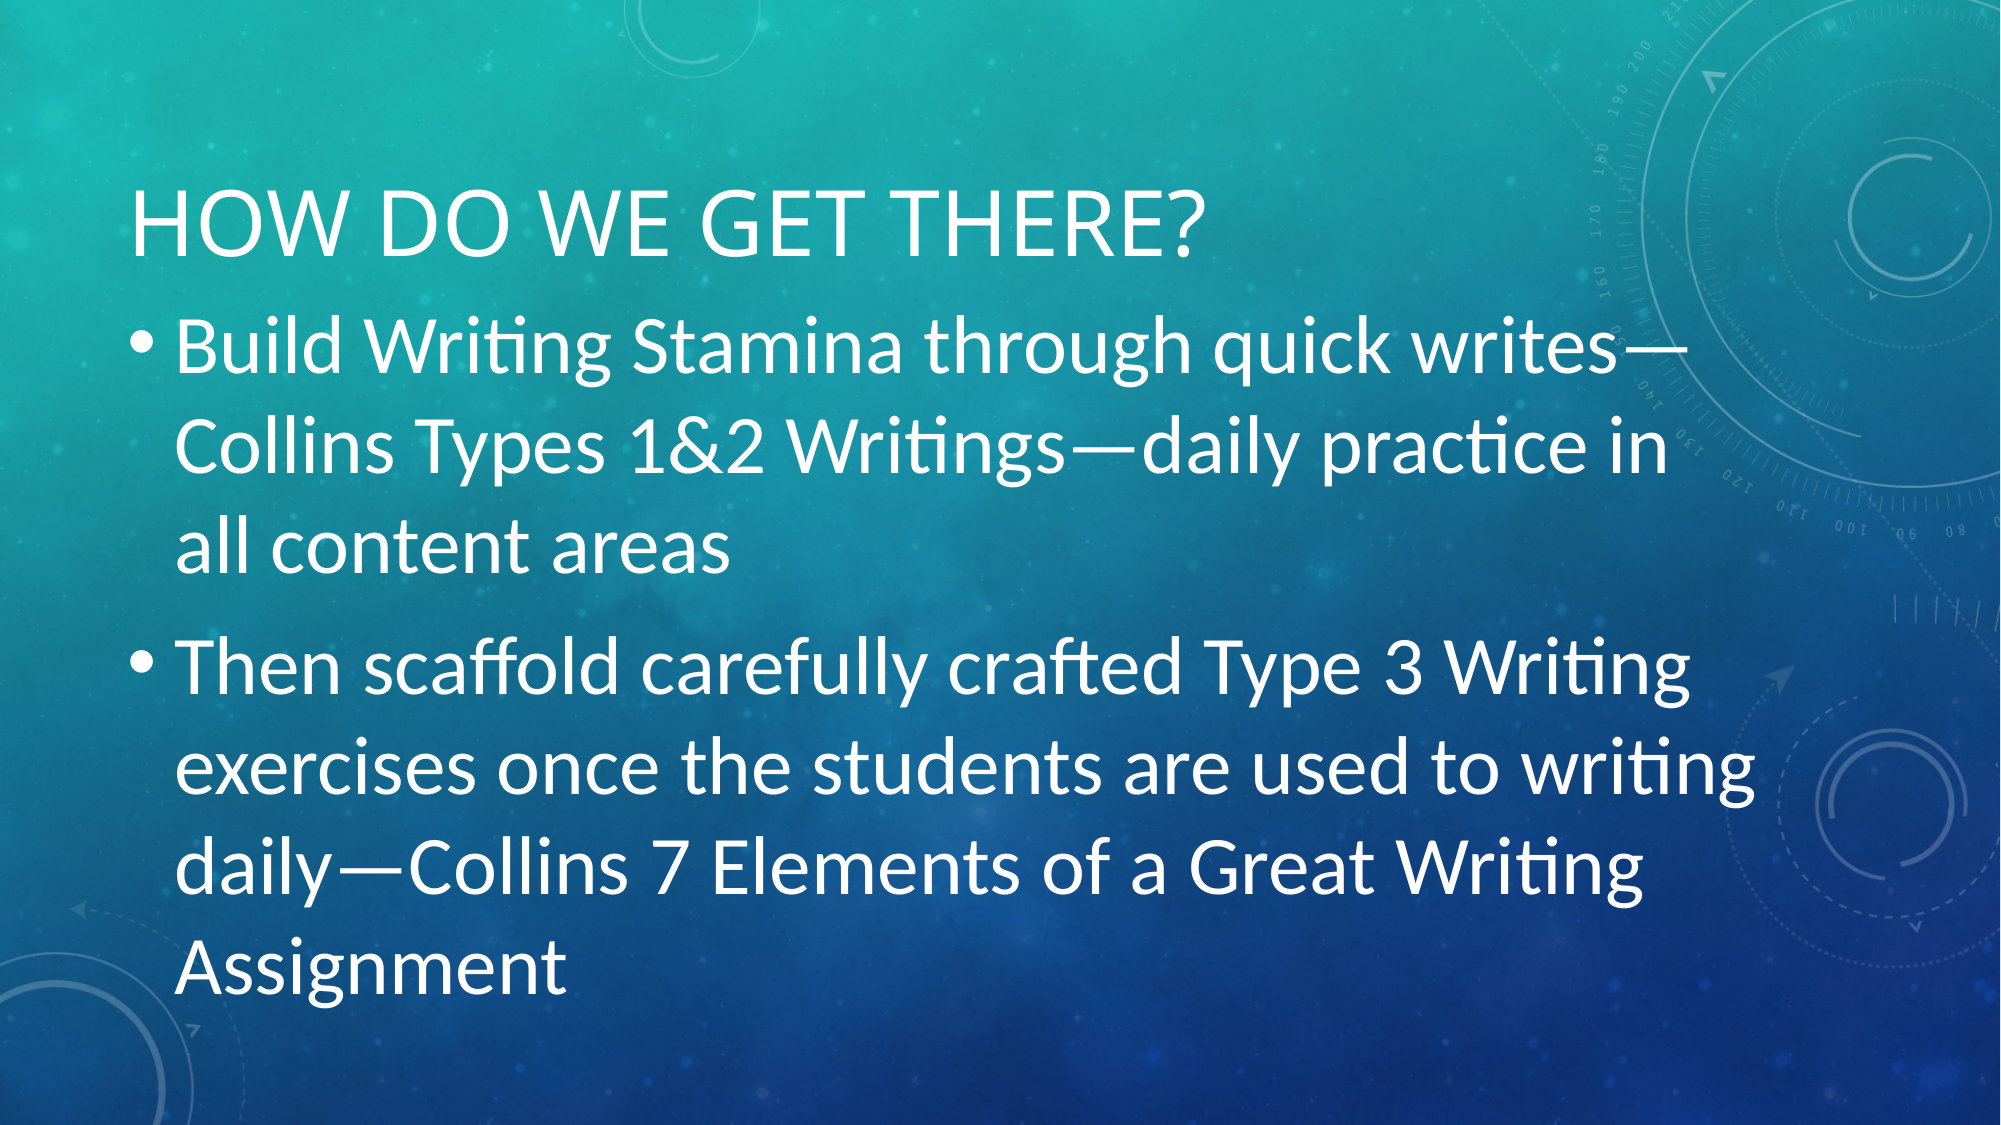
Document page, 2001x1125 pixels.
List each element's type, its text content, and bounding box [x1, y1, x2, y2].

title How do We Get there? [112, 99, 1775, 339]
list Build Writing Stamina through quick writes—Collins Types 1&2 Writings—daily practice in all content areas Then scaffold carefully crafted Type 3 Writing exercises once the students are used to writing daily—Collins 7 Elements of a Great Writing Assignment [112, 351, 1775, 951]
picture [0, 0, 2001, 1125]
